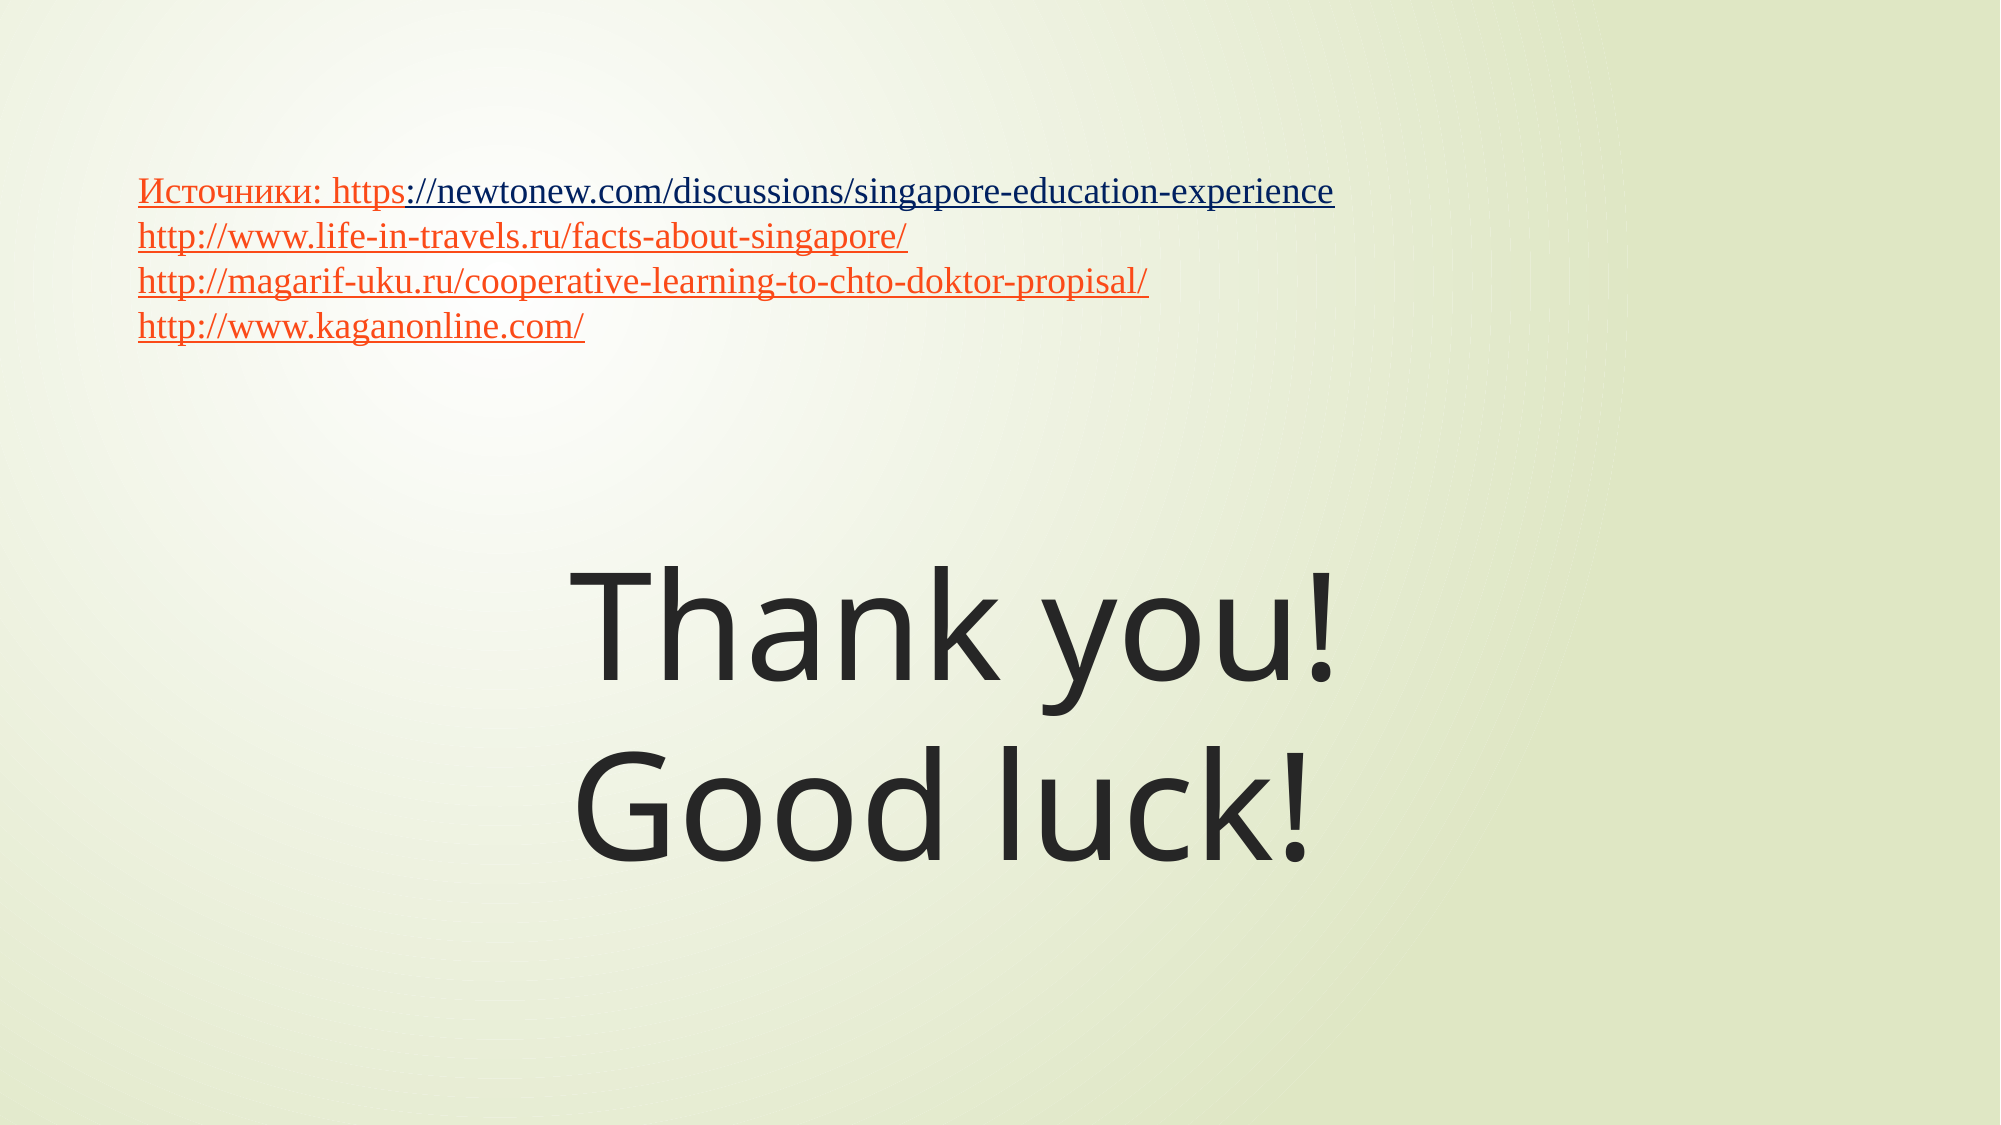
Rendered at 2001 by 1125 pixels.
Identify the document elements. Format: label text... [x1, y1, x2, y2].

title Thank you! Good luck! [161, 0, 1750, 898]
text_box Источники: https://newtonew.com/discussions/singapore-education-experience http://www.life-in-travels.ru/facts-about-singapore/ http://magarif-uku.ru/cooperative-learning-to-chto-doktor-propisal/ http://www.kaganonline.com/ [123, 158, 1500, 354]
